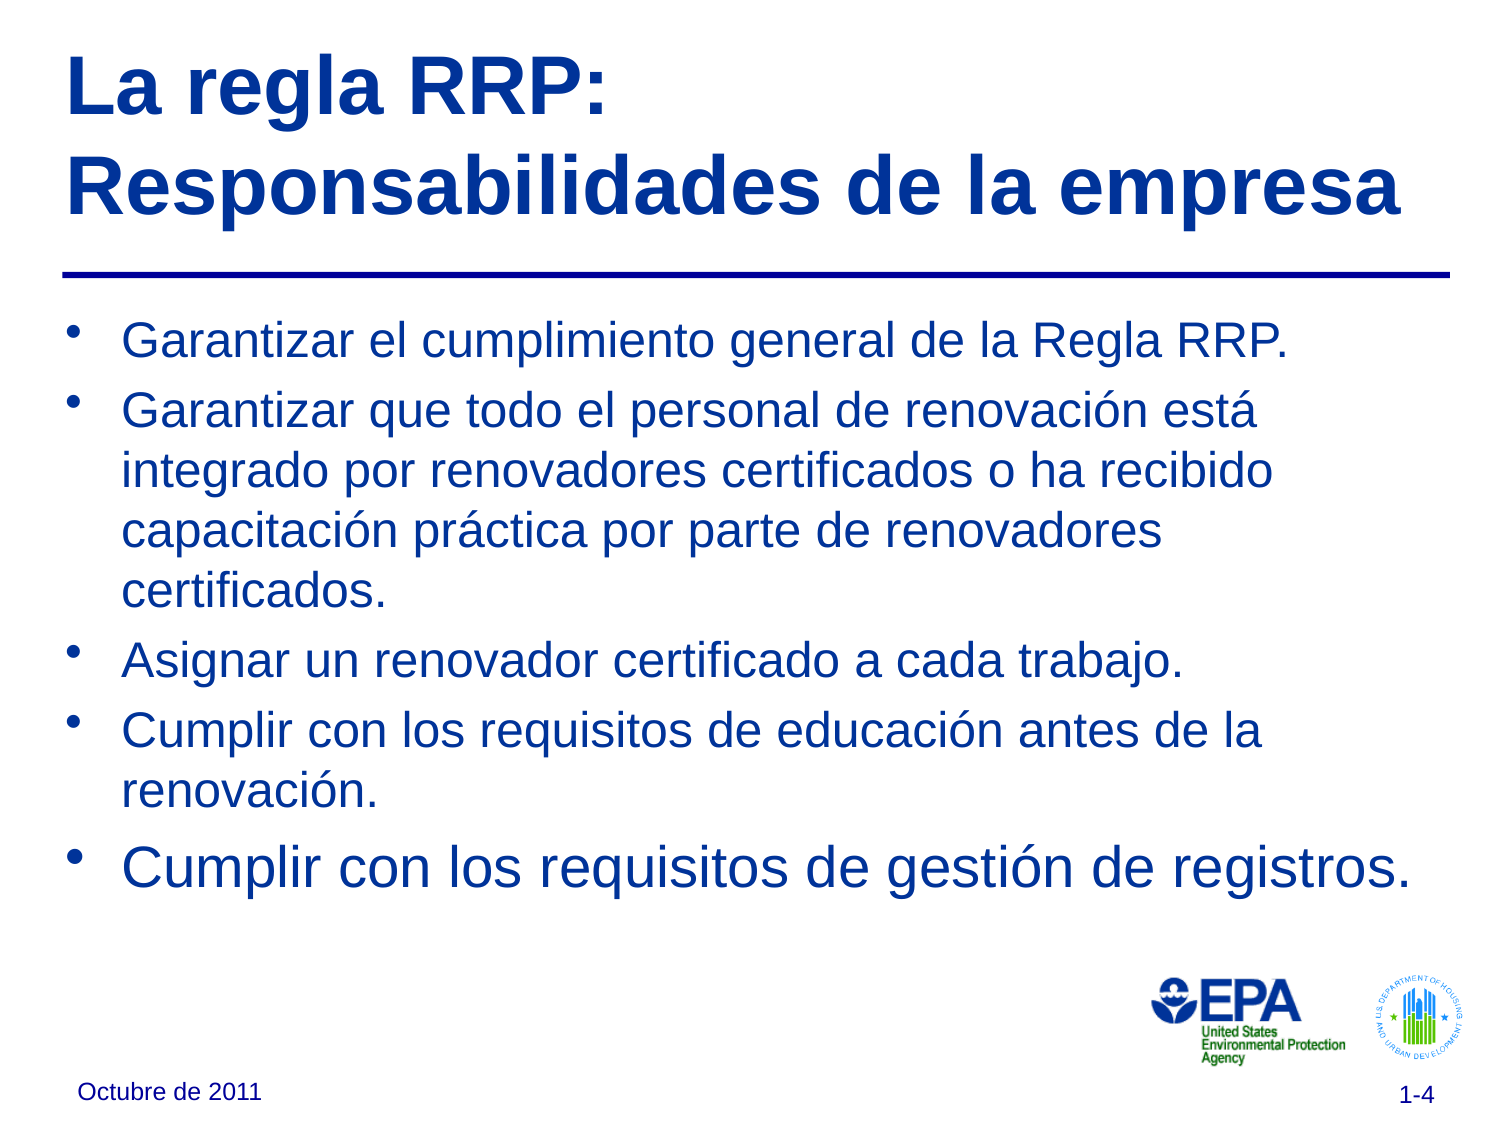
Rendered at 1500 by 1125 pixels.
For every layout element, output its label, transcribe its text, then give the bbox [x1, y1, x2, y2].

list Garantizar el cumplimiento general de la Regla RRP. Garantizar que todo el personal de renovación está integrado por renovadores certificados o ha recibido capacitación práctica por parte de renovadores certificados. Asignar un renovador certificado a cada trabajo. Cumplir con los requisitos de educación antes de la renovación. Cumplir con los requisitos de gestión de registros. [49, 299, 1451, 1001]
picture [1374, 974, 1463, 1060]
picture [1149, 1001, 1350, 1049]
slide_number 1-4 [1137, 1049, 1451, 1113]
title La regla RRP: Responsabilidades de la empresa [49, 24, 1451, 238]
slide_number Octubre de 2011 [62, 1049, 376, 1113]
